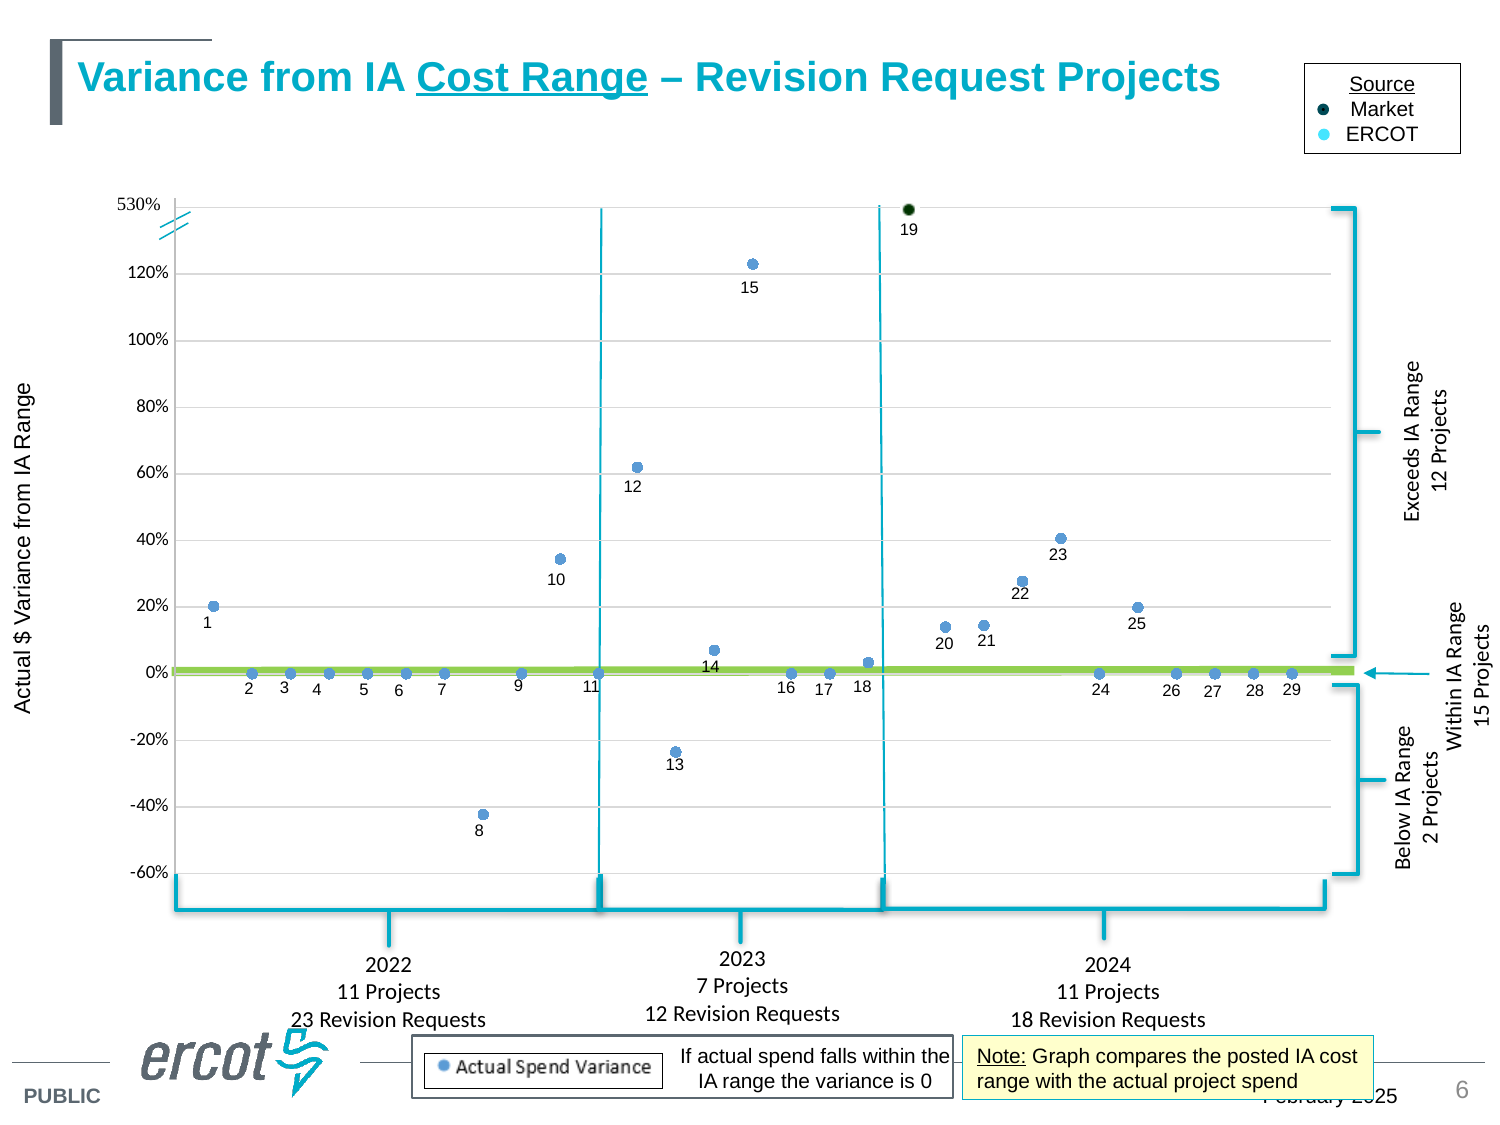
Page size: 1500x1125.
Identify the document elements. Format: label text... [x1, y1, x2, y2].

text_box Actual $ Variance from IA Range [0, 359, 43, 738]
text_box Source Market ERCOT [1304, 63, 1461, 154]
picture [137, 1024, 332, 1100]
text_box 2023 7 Projects 12 Revision Requests [623, 936, 862, 1034]
text_box If actual spend falls within the IA range the variance is 0 [663, 1035, 967, 1101]
text_box [409, 1033, 955, 1100]
text_box [598, 905, 877, 943]
slide_number 6 [1431, 1070, 1494, 1107]
text_box 2022 11 Projects 23 Revision Requests [256, 942, 522, 1040]
text_box [1317, 103, 1329, 107]
picture [424, 1052, 663, 1089]
picture [900, 201, 920, 220]
text_box [883, 905, 1325, 939]
text_box [176, 905, 592, 946]
text_box Within IA Range 15 Projects [1431, 585, 1500, 768]
text_box Exceeds IA Range 12 Projects [1388, 321, 1459, 562]
chart [101, 108, 1357, 896]
text_box Below IA Range 2 Projects [1379, 709, 1450, 887]
text_box 2024 11 Projects 18 Revision Requests [988, 942, 1228, 1035]
text_box Note: Graph compares the posted IA cost range with the actual project spend [962, 1035, 1374, 1100]
title Variance from IA Cost Range – Revision Request Projects [62, 41, 1374, 116]
